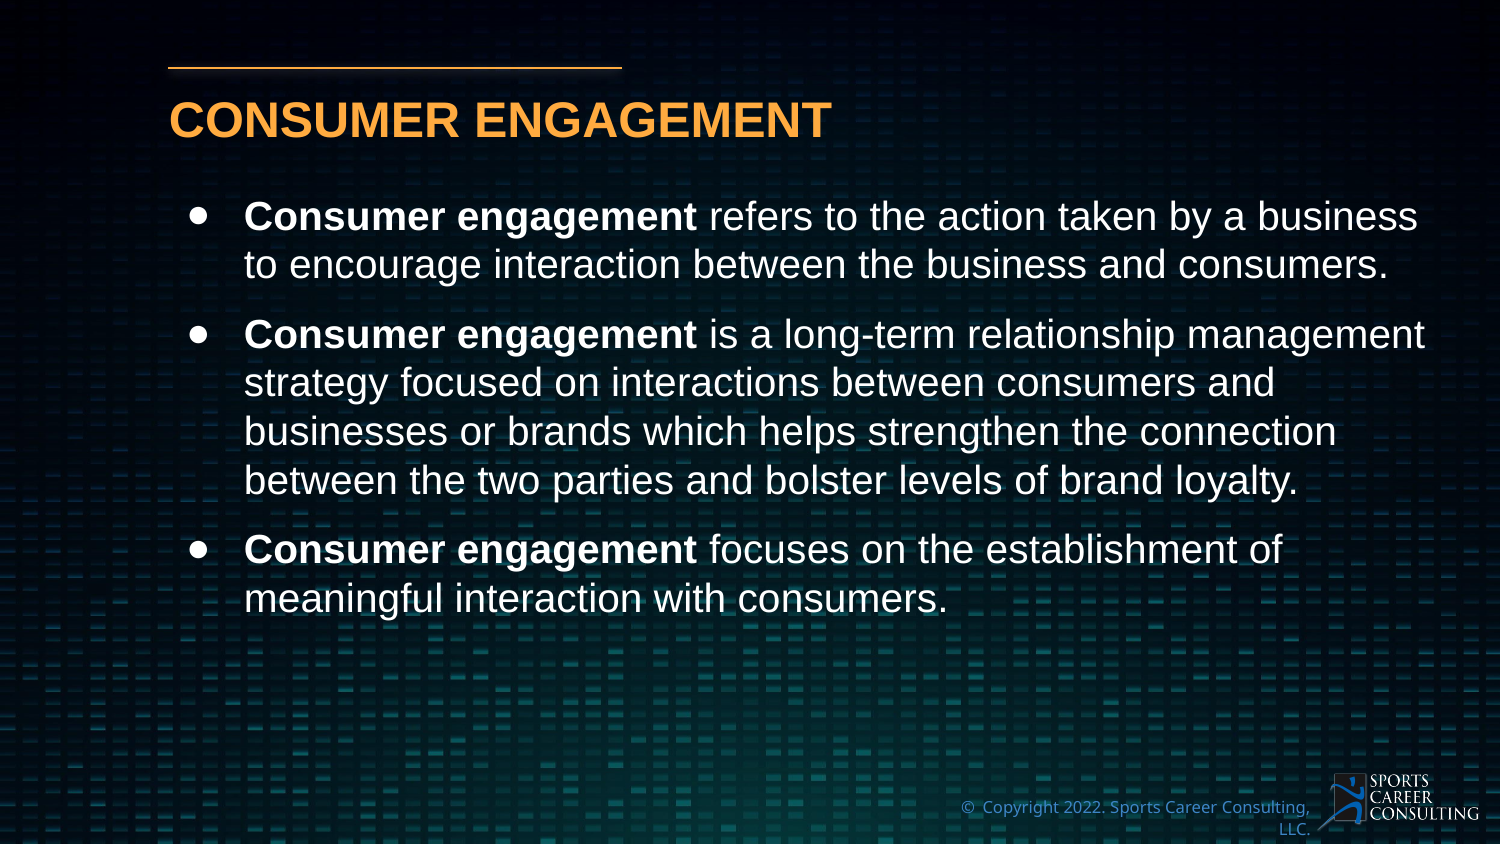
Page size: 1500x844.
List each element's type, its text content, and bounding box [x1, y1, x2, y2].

title CONSUMER ENGAGEMENT [153, 72, 1208, 174]
picture [0, 0, 1500, 844]
list Consumer engagement refers to the action taken by a business to encourage interaction between the business and consumers. Consumer engagement is a long-term relationship management strategy focused on interactions between consumers and businesses or brands which helps strengthen the connection between the two parties and bolster levels of brand loyalty. Consumer engagement focuses on the establishment of meaningful interaction with consumers. [153, 174, 1463, 704]
text_box © Copyright 2022. Sports Career Consulting, LLC. [914, 769, 1326, 844]
